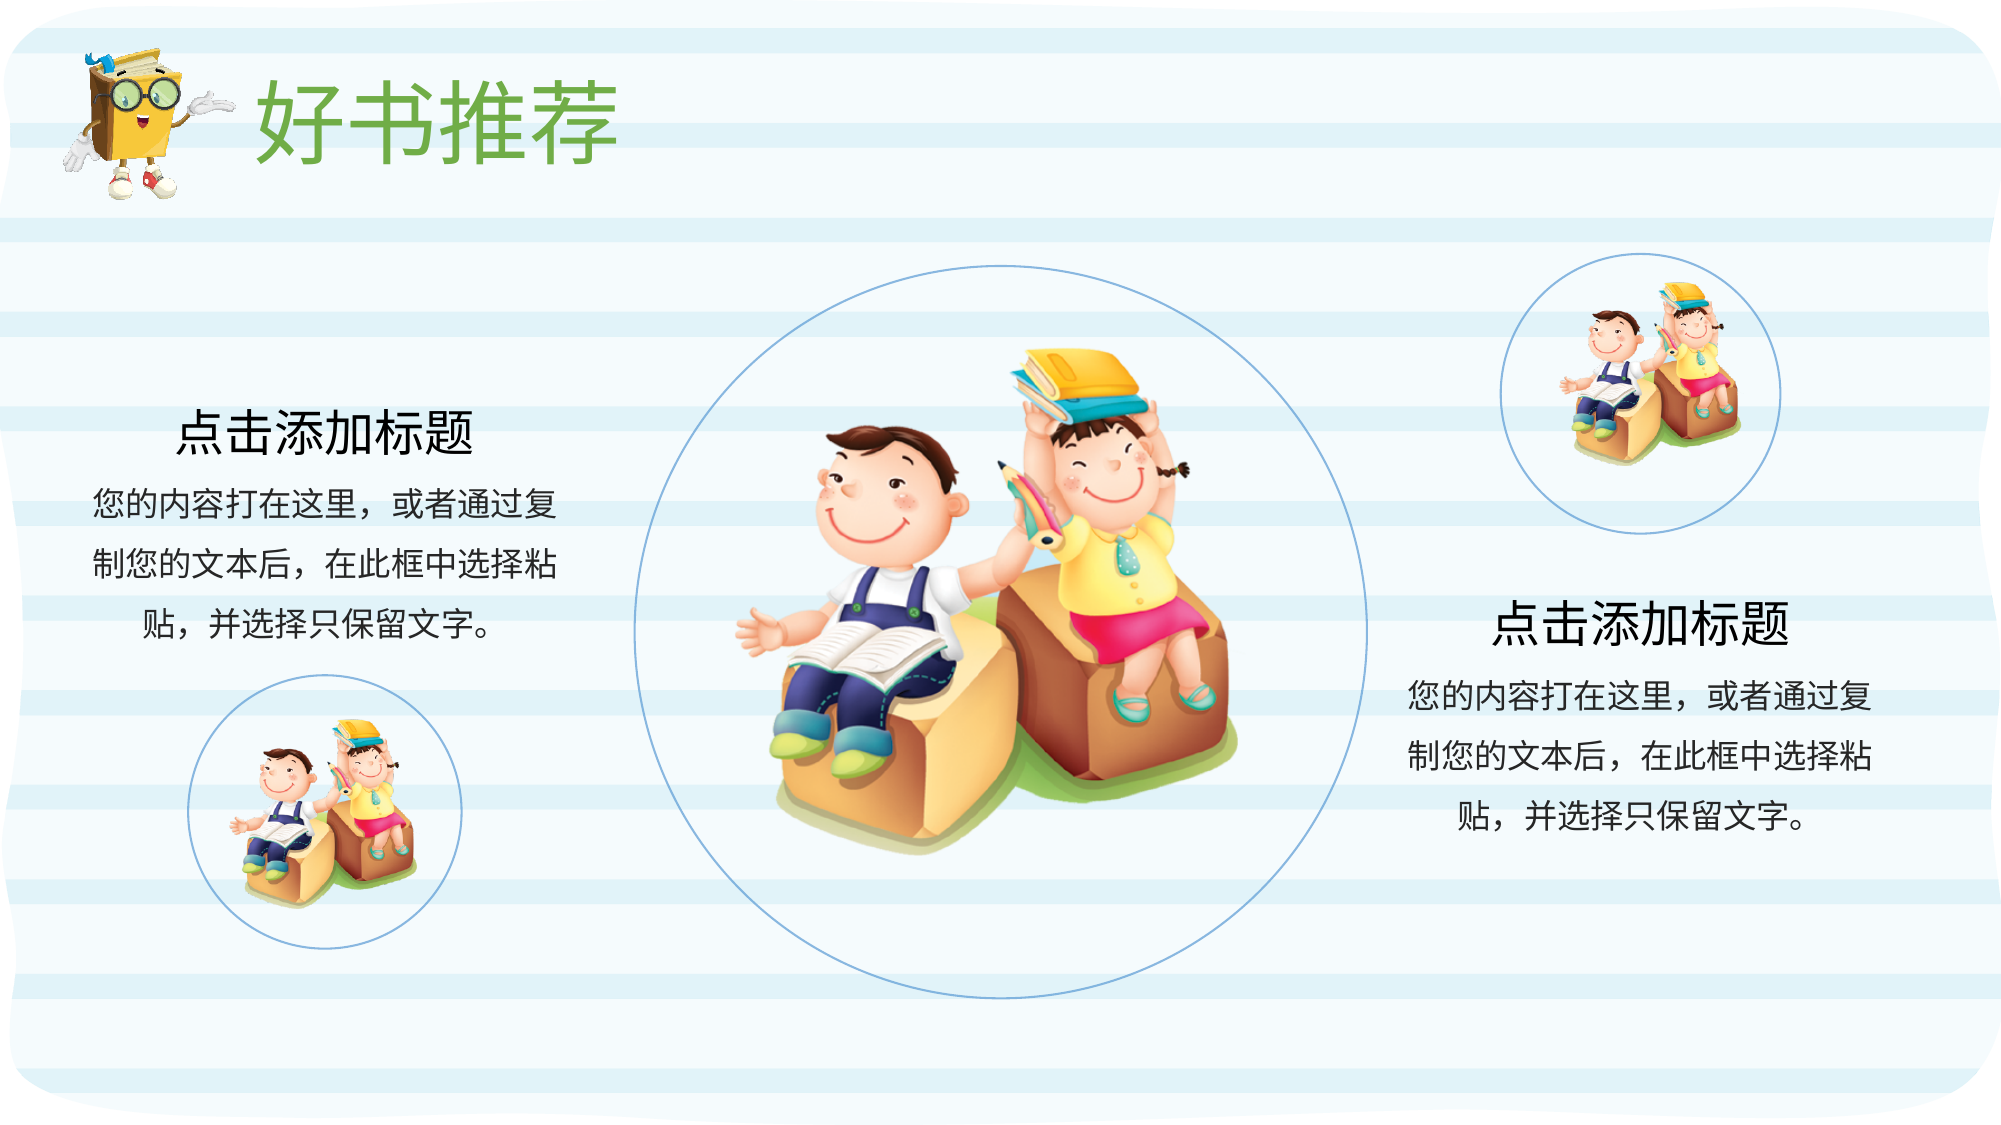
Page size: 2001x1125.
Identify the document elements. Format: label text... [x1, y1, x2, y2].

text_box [55, 44, 782, 204]
text_box 点击添加标题 [155, 393, 495, 469]
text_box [1500, 253, 1781, 534]
text_box 点击添加标题 [1471, 585, 1810, 661]
text_box 您的内容打在这里，或者通过复制您的文本后，在此框中选择粘贴，并选择只保留文字。 [1372, 645, 1909, 797]
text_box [188, 675, 462, 949]
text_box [634, 265, 1367, 999]
text_box 您的内容打在这里，或者通过复制您的文本后，在此框中选择粘贴，并选择只保留文字。 [56, 453, 594, 605]
